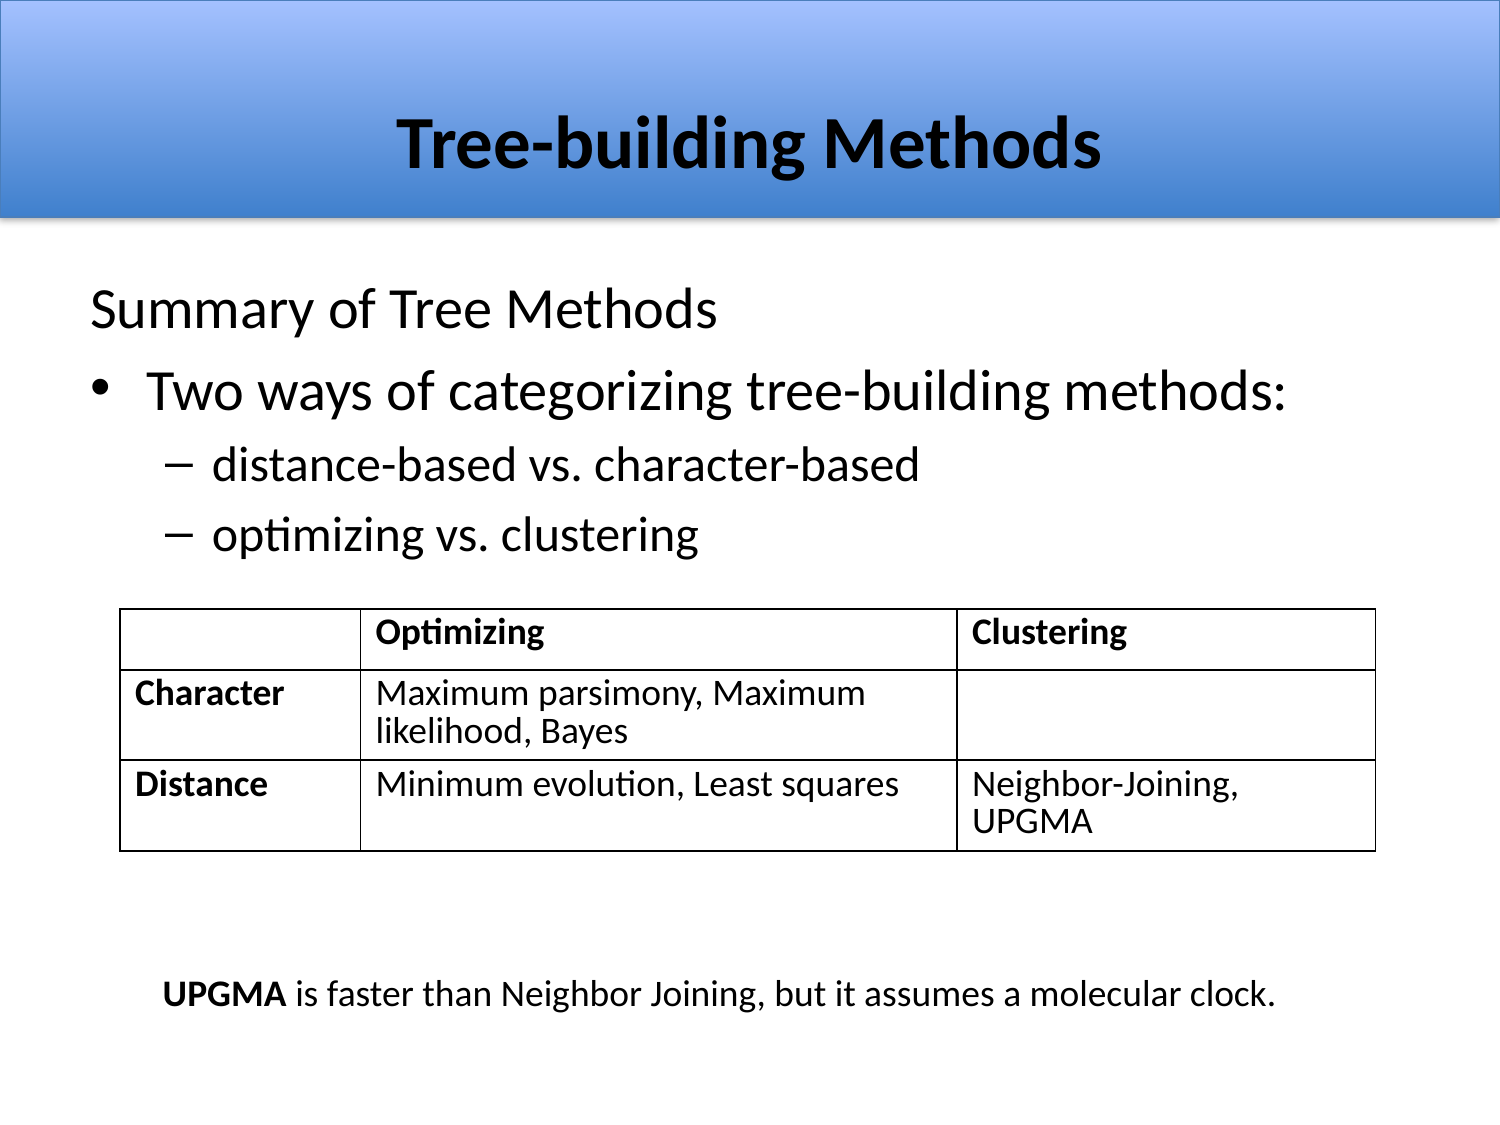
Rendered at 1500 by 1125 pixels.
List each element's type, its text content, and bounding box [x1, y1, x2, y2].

table_cell Distance [121, 761, 360, 850]
table_cell [958, 671, 1375, 759]
table_cell Character [121, 671, 360, 759]
table_cell Neighbor-Joining, UPGMA [958, 761, 1375, 850]
table_header Optimizing [361, 610, 956, 669]
table_cell Maximum parsimony, Maximum likelihood, Bayes [361, 671, 956, 759]
title Tree-building Methods [75, 45, 1425, 233]
table_header Clustering [958, 610, 1375, 669]
list Summary of Tree Methods Two ways of categorizing tree-building methods: distance-based vs. character-based optimizing vs. clustering [75, 262, 1425, 609]
table_header [121, 610, 360, 669]
text_box UPGMA is faster than Neighbor Joining, but it assumes a molecular clock. [147, 961, 1357, 1022]
table_cell Minimum evolution, Least squares [361, 761, 956, 850]
